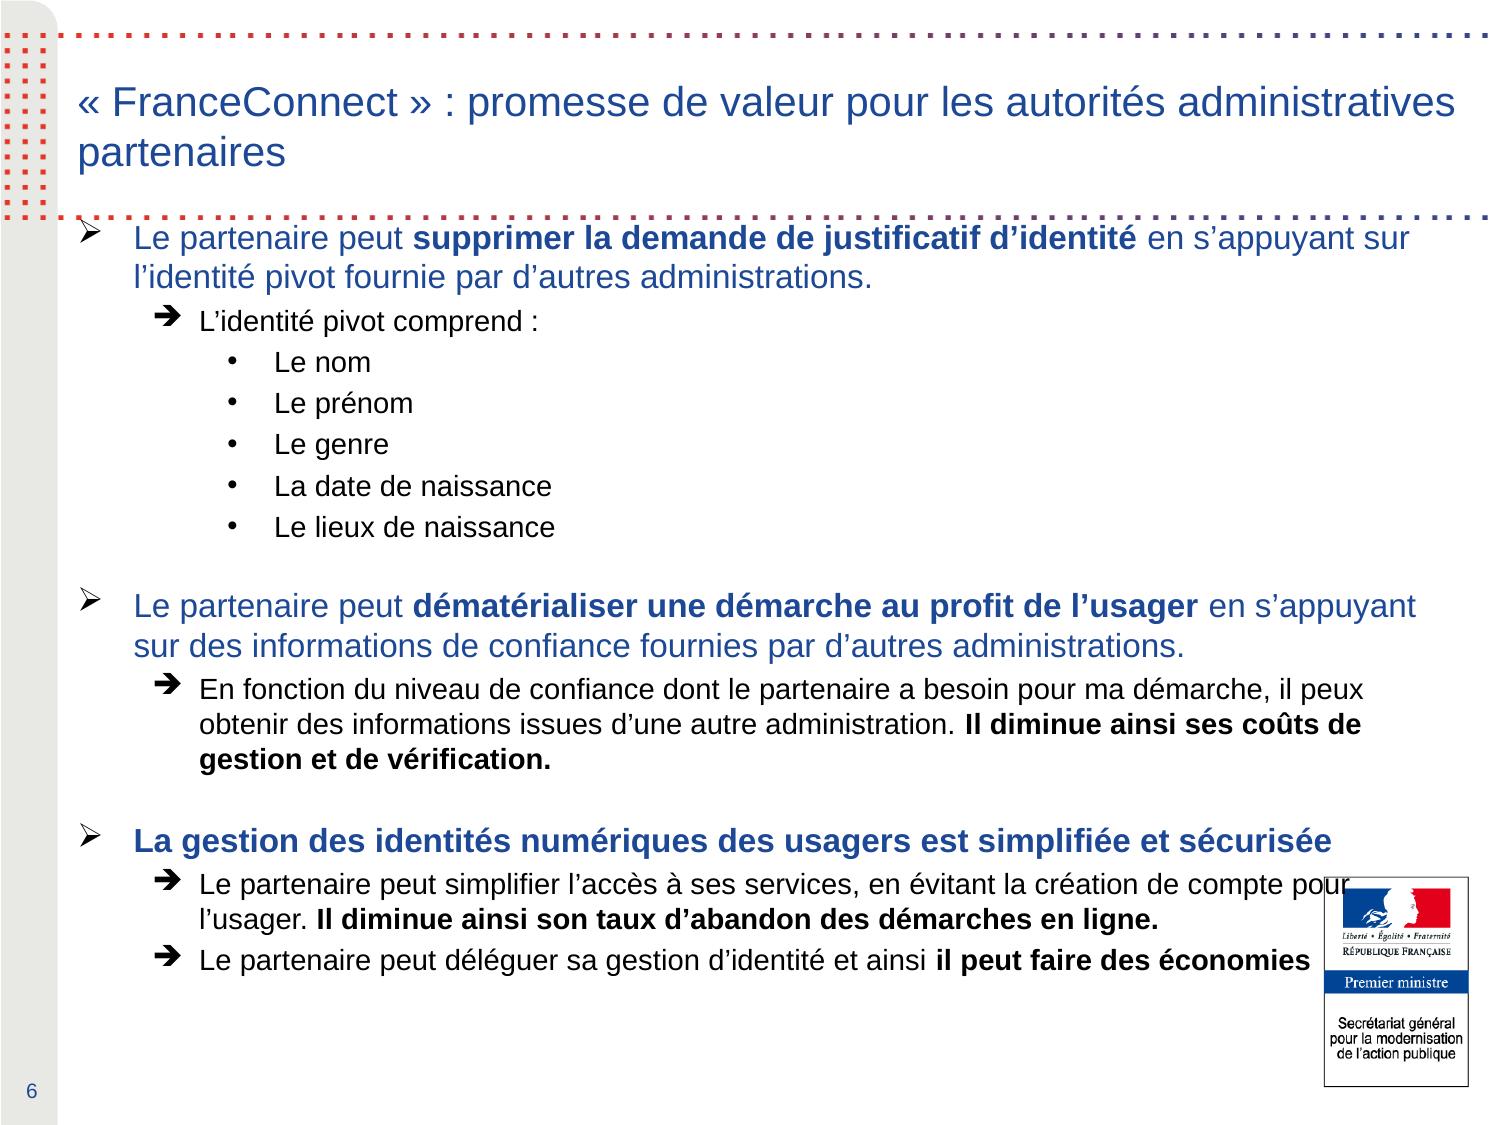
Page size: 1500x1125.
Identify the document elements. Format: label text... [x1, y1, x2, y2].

title « FranceConnect » : promesse de valeur pour les autorités administratives partenaires [62, 50, 1500, 200]
picture [1310, 862, 1481, 1102]
list Le partenaire peut supprimer la demande de justificatif d’identité en s’appuyant sur l’identité pivot fournie par d’autres administrations. L’identité pivot comprend : Le nom Le prénom Le genre La date de naissance Le lieux de naissance Le partenaire peut dématérialiser une démarche au profit de l’usager en s’appuyant sur des informations de confiance fournies par d’autres administrations. En fonction du niveau de confiance dont le partenaire a besoin pour ma démarche, il peux obtenir des informations issues d’une autre administration. Il diminue ainsi ses coûts de gestion et de vérification. La gestion des identités numériques des usagers est simplifiée et sécurisée Le partenaire peut simplifier l’accès à ses services, en évitant la création de compte pour l’usager. Il diminue ainsi son taux d’abandon des démarches en ligne. Le partenaire peut déléguer sa gestion d’identité et ainsi il peut faire des économies [62, 208, 1438, 876]
picture [0, 33, 1500, 220]
